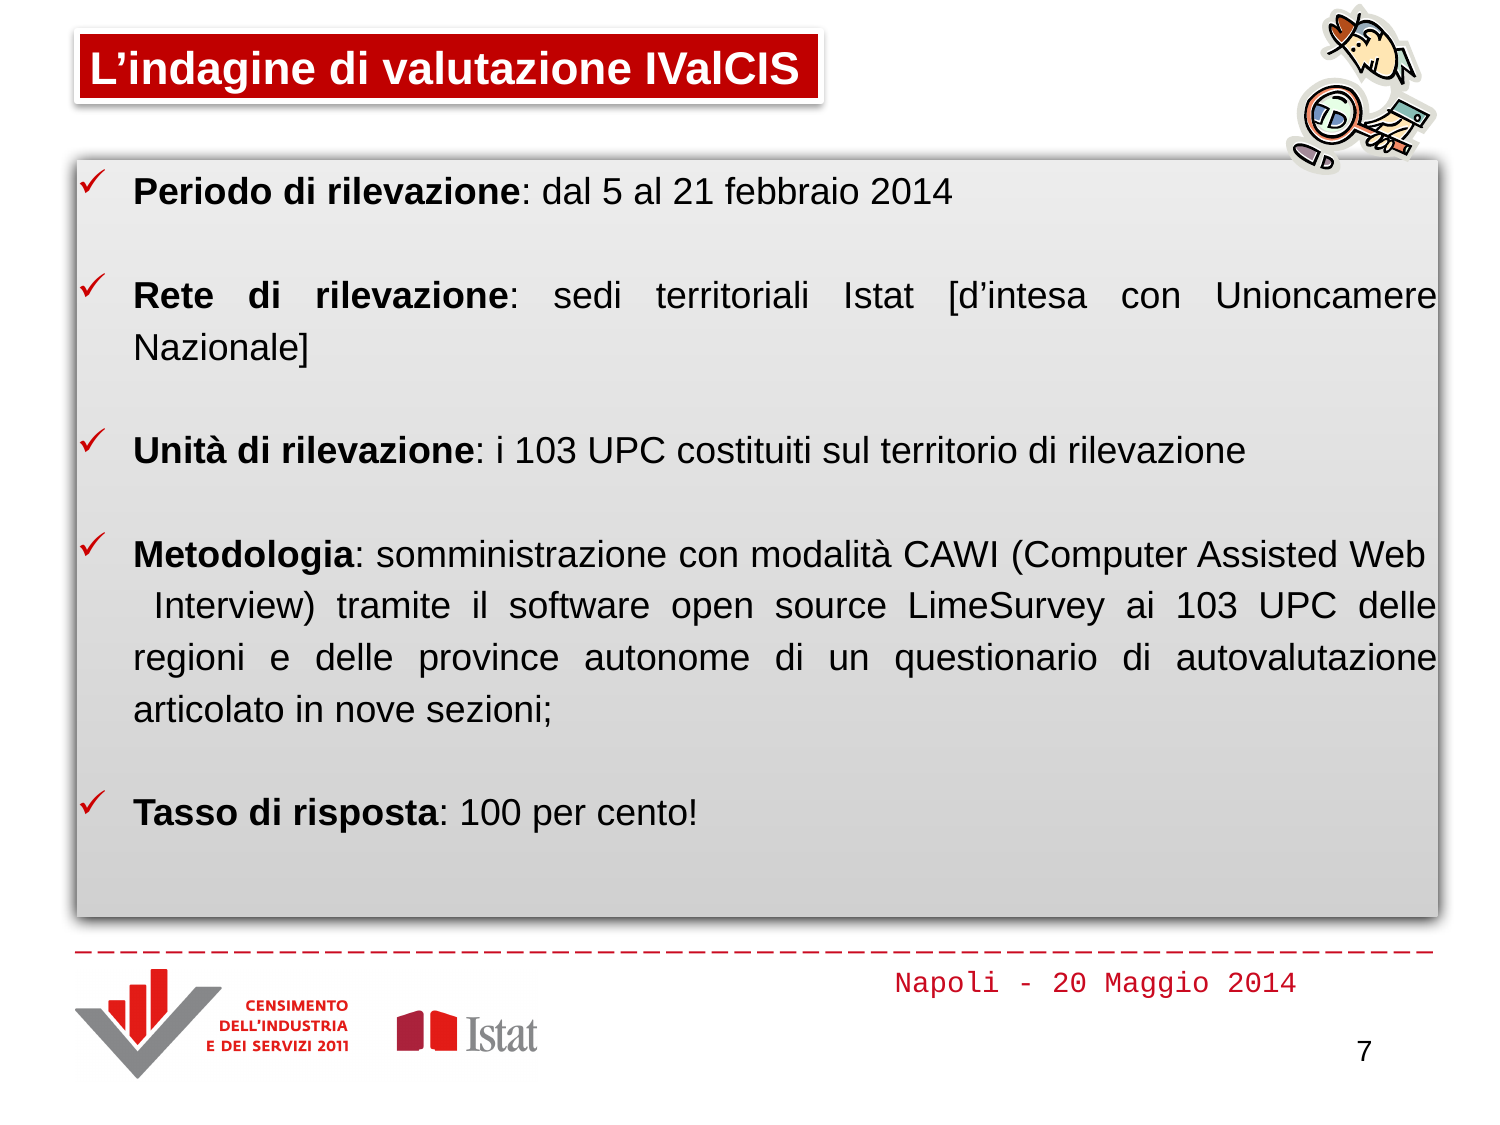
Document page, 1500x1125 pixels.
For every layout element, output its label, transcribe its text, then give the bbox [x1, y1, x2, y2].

picture [74, 969, 538, 1082]
text_box L’indagine di valutazione IValCIS [74, 28, 824, 104]
slide_number 7 [1074, 1025, 1388, 1100]
text_box Periodo di rilevazione: dal 5 al 21 febbraio 2014 Rete di rilevazione: sedi territoriali Istat [d’intesa con Unioncamere Nazionale] Unità di rilevazione: i 103 UPC costituiti sul territorio di rilevazione Metodologia: somministrazione con modalità CAWI (Computer Assisted Web Interview) tramite il software open source LimeSurvey ai 103 UPC delle regioni e delle province autonome di un questionario di autovalutazione articolato in nove sezioni; Tasso di risposta: 100 per cento! [76, 160, 1438, 918]
picture [1283, 1, 1440, 178]
text_box Napoli - 20 Maggio 2014 [879, 955, 1471, 1006]
